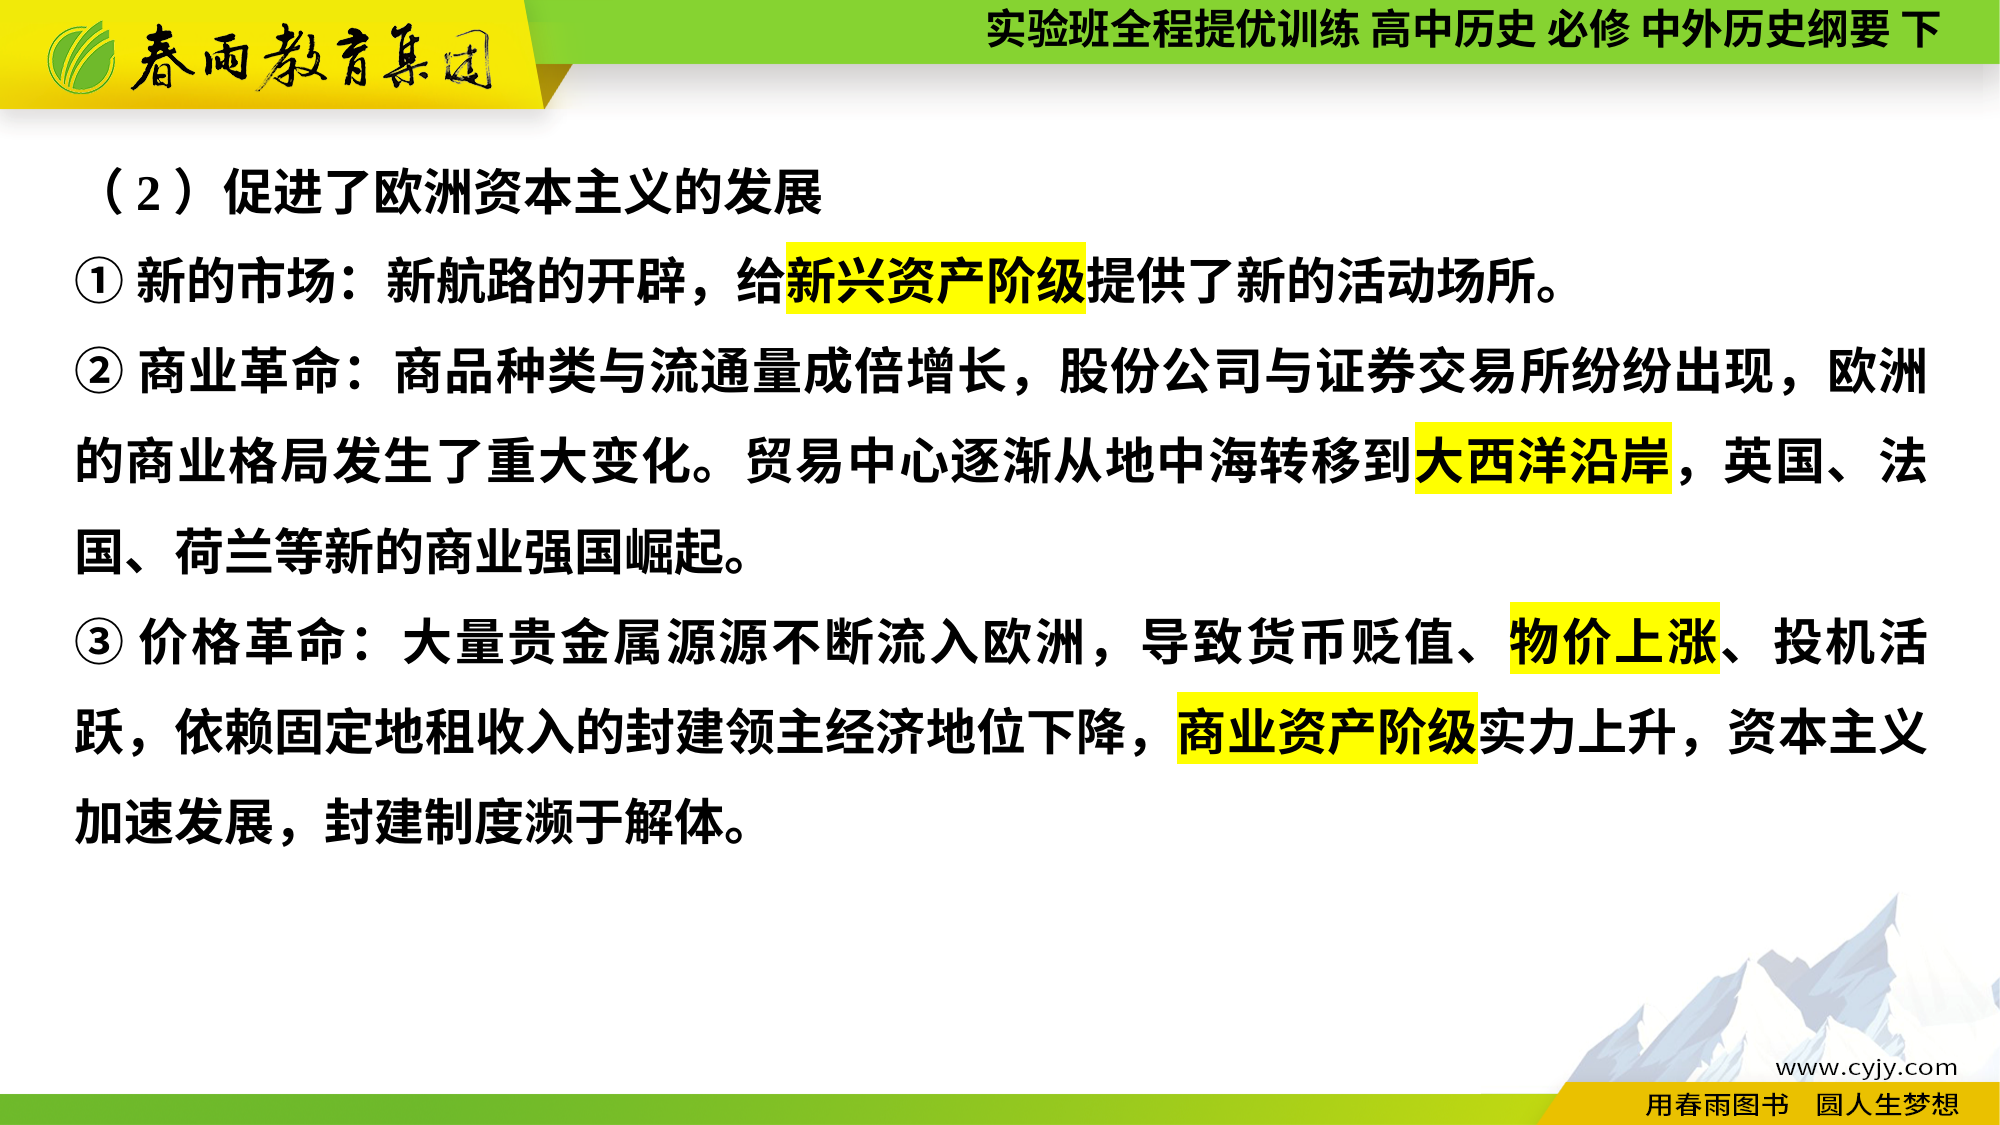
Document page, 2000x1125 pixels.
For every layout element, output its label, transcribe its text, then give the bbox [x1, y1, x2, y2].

list （2）促进了欧洲资本主义的发展 ①新的市场：新航路的开辟，给新兴资产阶级提供了新的活动场所。 ②商业革命：商品种类与流通量成倍增长，股份公司与证券交易所纷纷出现，欧洲的商业格局发生了重大变化。贸易中心逐渐从地中海转移到大西洋沿岸，英国、法国、荷兰等新的商业强国崛起。 ③价格革命：大量贵金属源源不断流入欧洲，导致货币贬值、物价上涨、投机活跃，依赖固定地租收入的封建领主经济地位下降，商业资产阶级实力上升，资本主义加速发展，封建制度濒于解体。 [59, 122, 1944, 854]
picture [0, 0, 2000, 1125]
